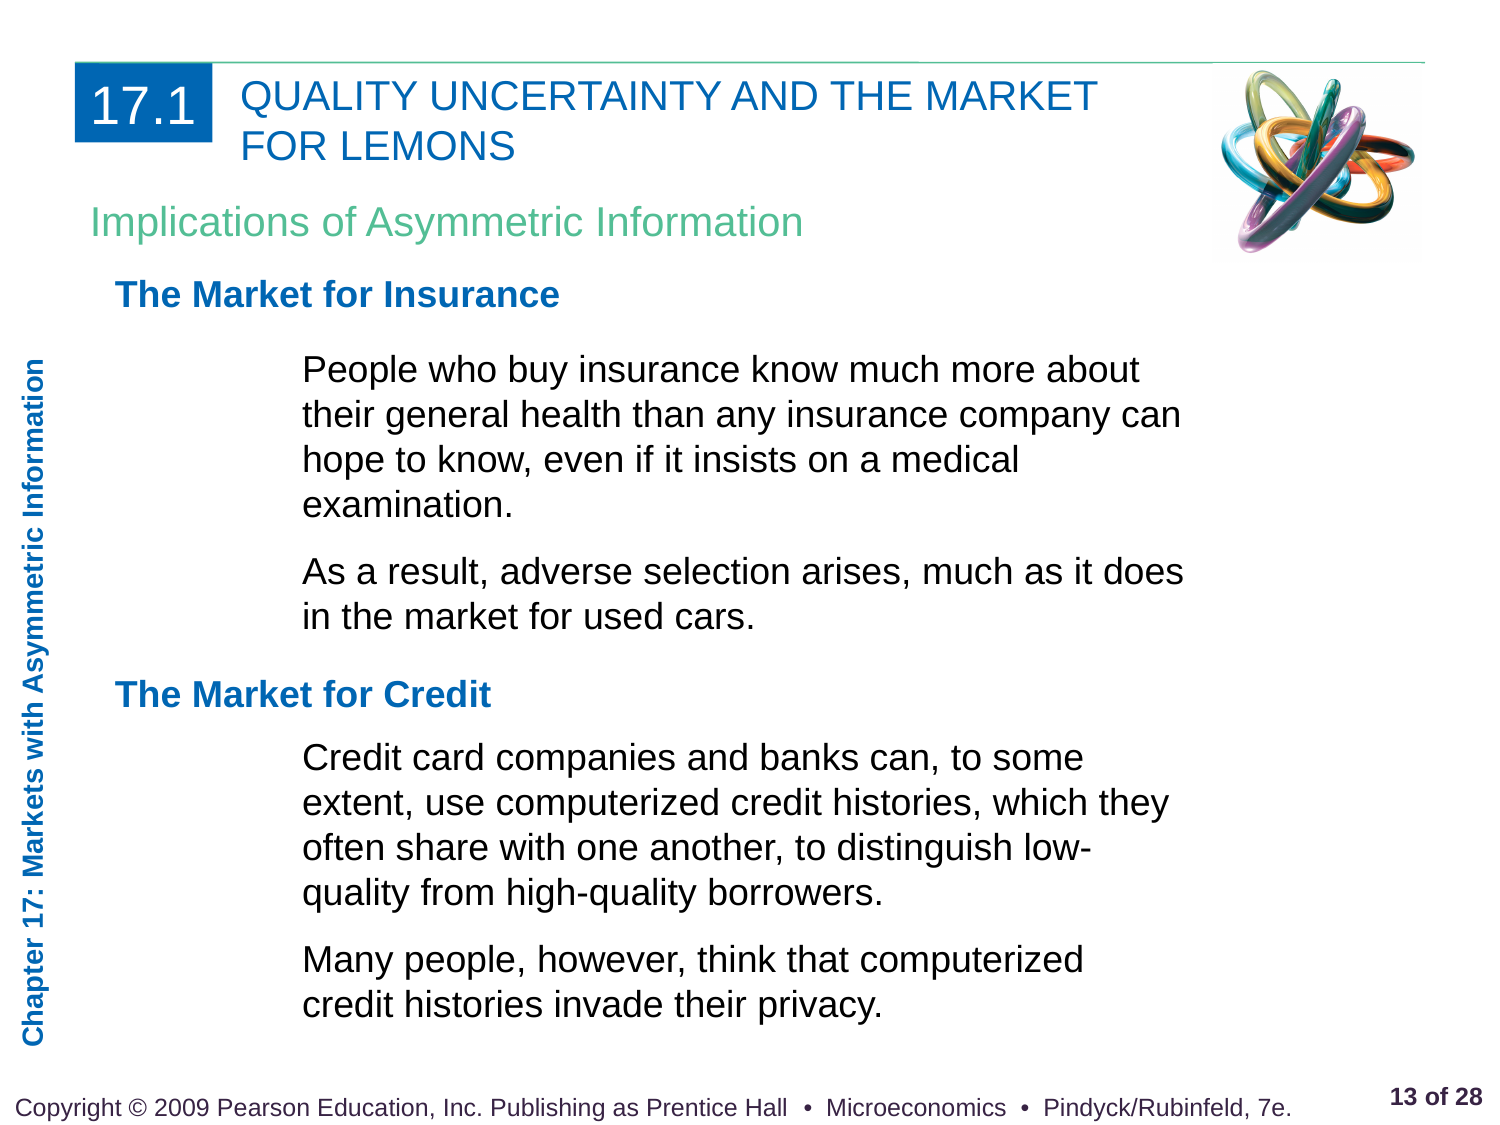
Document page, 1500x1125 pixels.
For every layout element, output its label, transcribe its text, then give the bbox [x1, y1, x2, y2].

text_box The Market for Credit [99, 662, 1175, 725]
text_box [74, 62, 1213, 143]
text_box People who buy insurance know much more about their general health than any insurance company can hope to know, even if it insists on a medical examination. As a result, adverse selection arises, much as it does in the market for used cars. [287, 337, 1200, 645]
picture [1212, 63, 1422, 263]
title QUALITY UNCERTAINTY AND THE MARKET FOR LEMONS [225, 152, 1207, 163]
text_box The Market for Insurance [99, 262, 1175, 325]
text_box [1420, 62, 1426, 69]
text_box Credit card companies and banks can, to some extent, use computerized credit histories, which they often share with one another, to distinguish low-quality from high-quality borrowers. Many people, however, think that computerized credit histories invade their privacy. [287, 725, 1200, 1033]
text_box Implications of Asymmetric Information [75, 187, 1150, 250]
